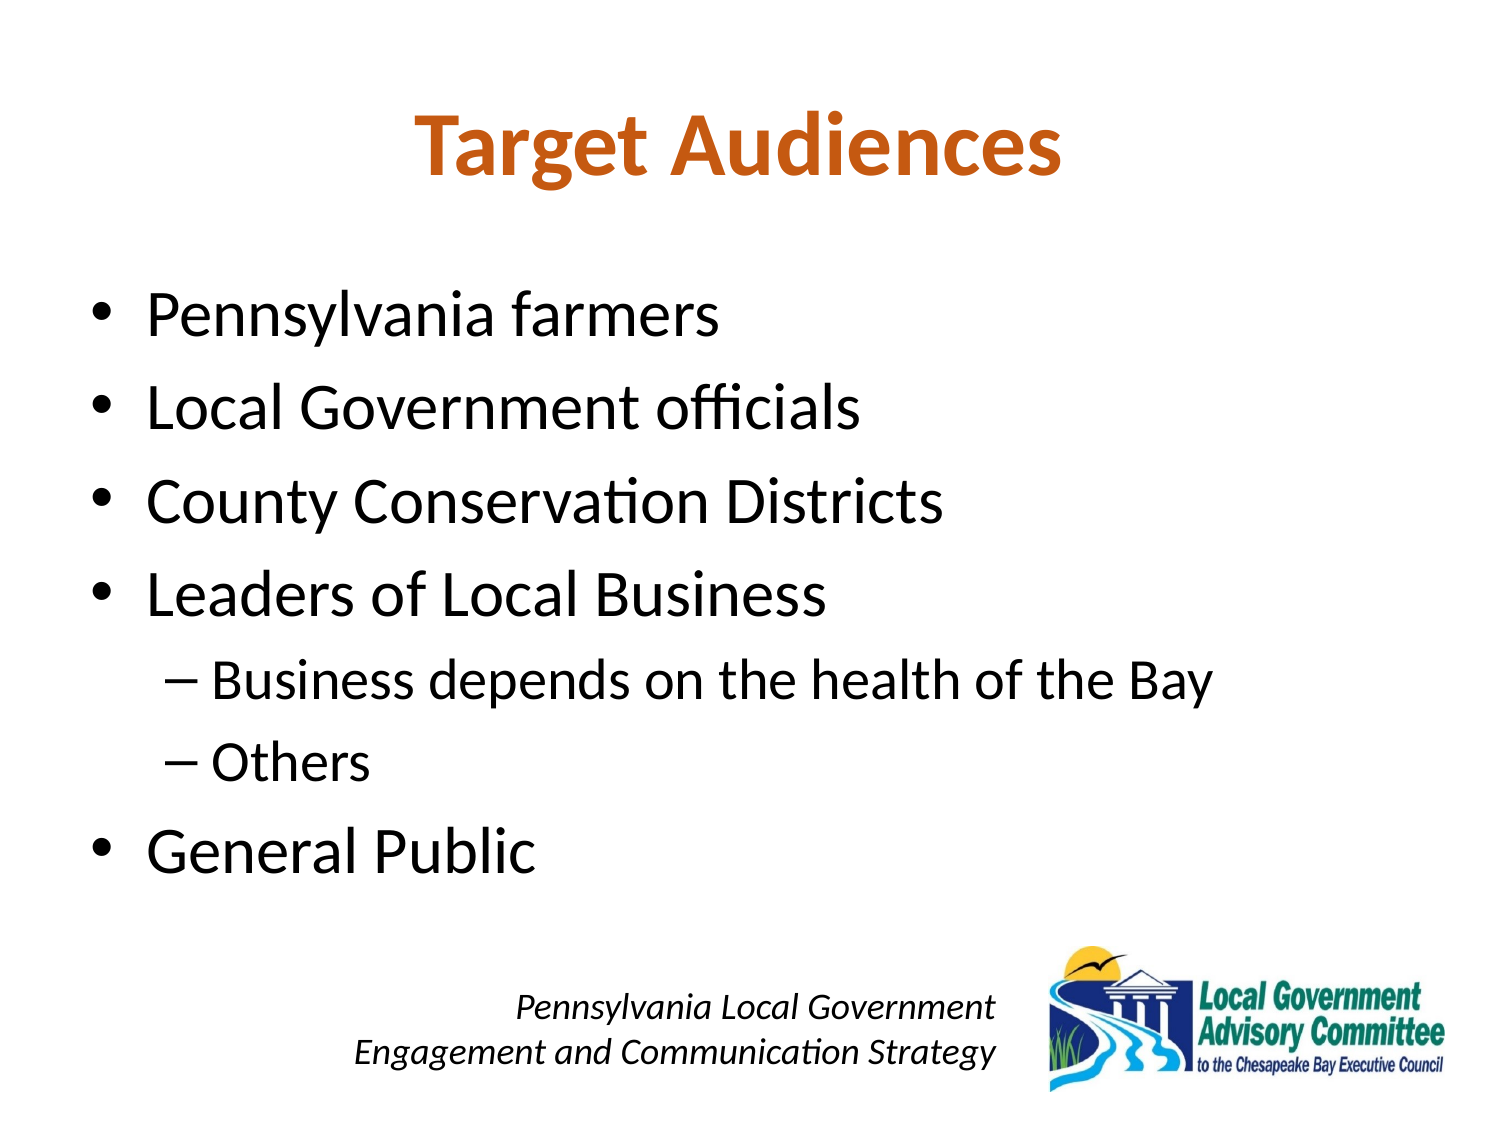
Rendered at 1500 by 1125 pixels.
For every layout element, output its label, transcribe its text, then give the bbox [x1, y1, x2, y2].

text_box Pennsylvania Local Government Engagement and Communication Strategy [176, 974, 1020, 1080]
list Pennsylvania farmers Local Government officials County Conservation Districts Leaders of Local Business Business depends on the health of the Bay Others General Public [75, 262, 1425, 917]
picture [1048, 946, 1445, 1092]
title Target Audiences [75, 45, 1425, 233]
